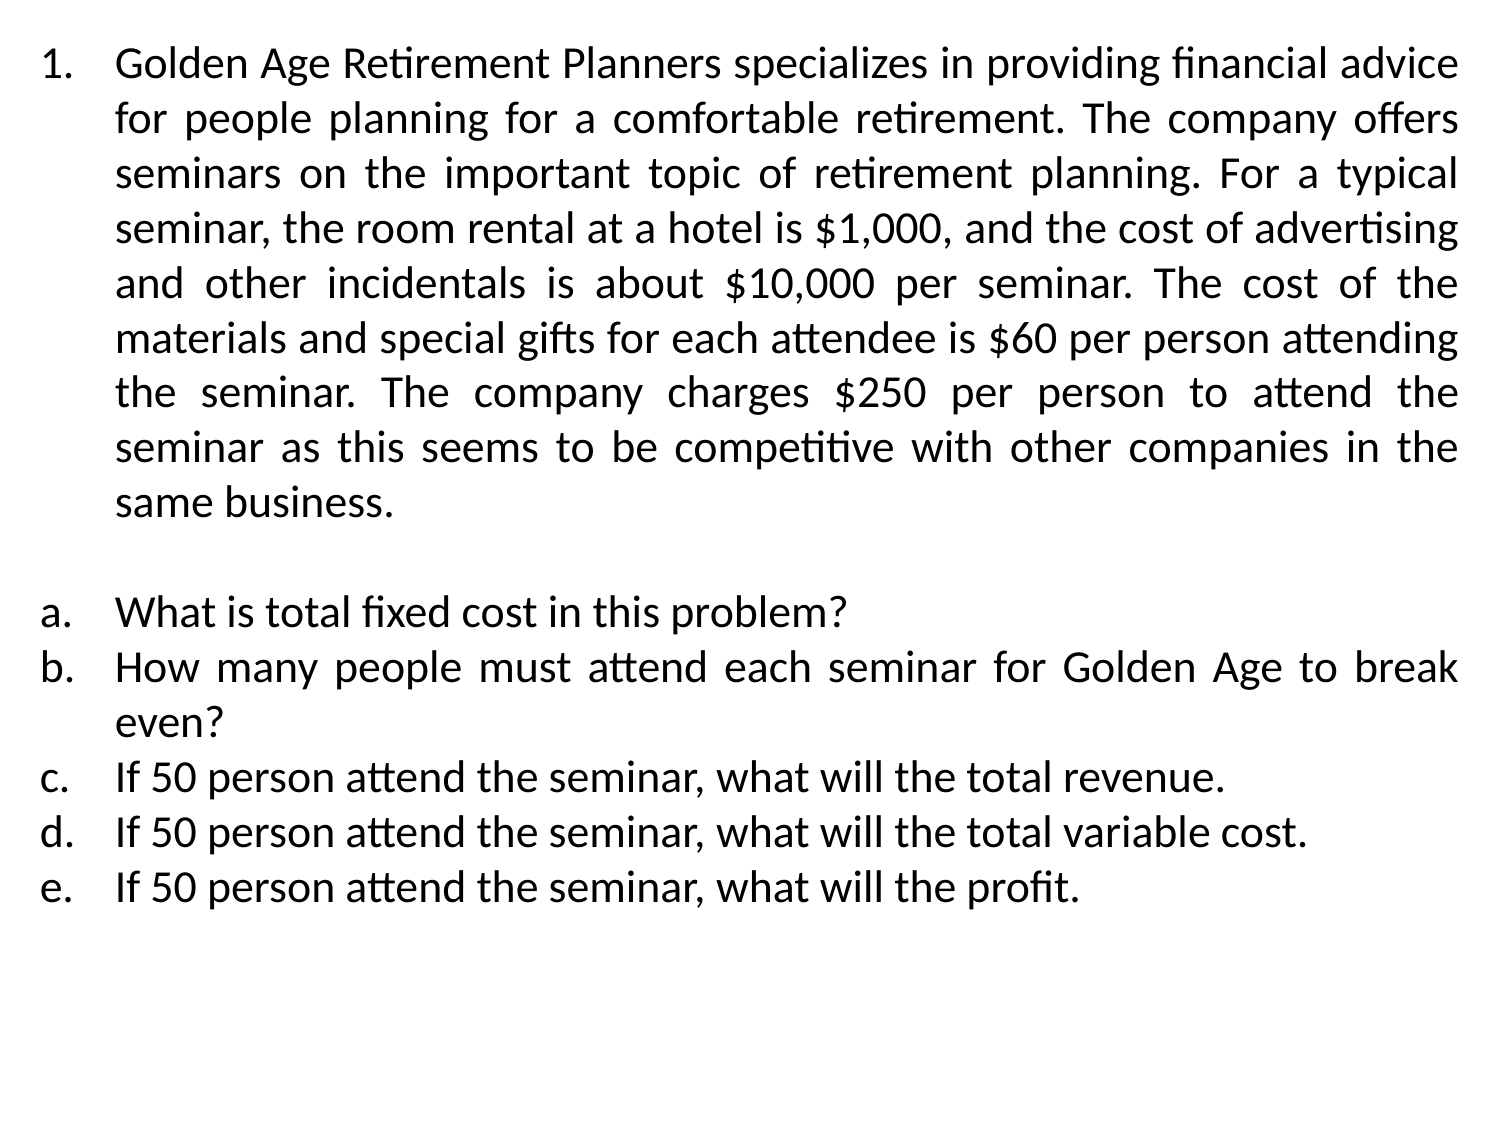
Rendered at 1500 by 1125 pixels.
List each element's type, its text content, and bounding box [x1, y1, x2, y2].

text_box Golden Age Retirement Planners specializes in providing financial advice for people planning for a comfortable retirement. The company offers seminars on the important topic of retirement planning. For a typical seminar, the room rental at a hotel is $1,000, and the cost of advertising and other incidentals is about $10,000 per seminar. The cost of the materials and special gifts for each attendee is $60 per person attending the seminar. The company charges $250 per person to attend the seminar as this seems to be competitive with other companies in the same business. What is total fixed cost in this problem? How many people must attend each seminar for Golden Age to break even? If 50 person attend the seminar, what will the total revenue. If 50 person attend the seminar, what will the total variable cost. If 50 person attend the seminar, what will the profit. [24, 24, 1475, 920]
